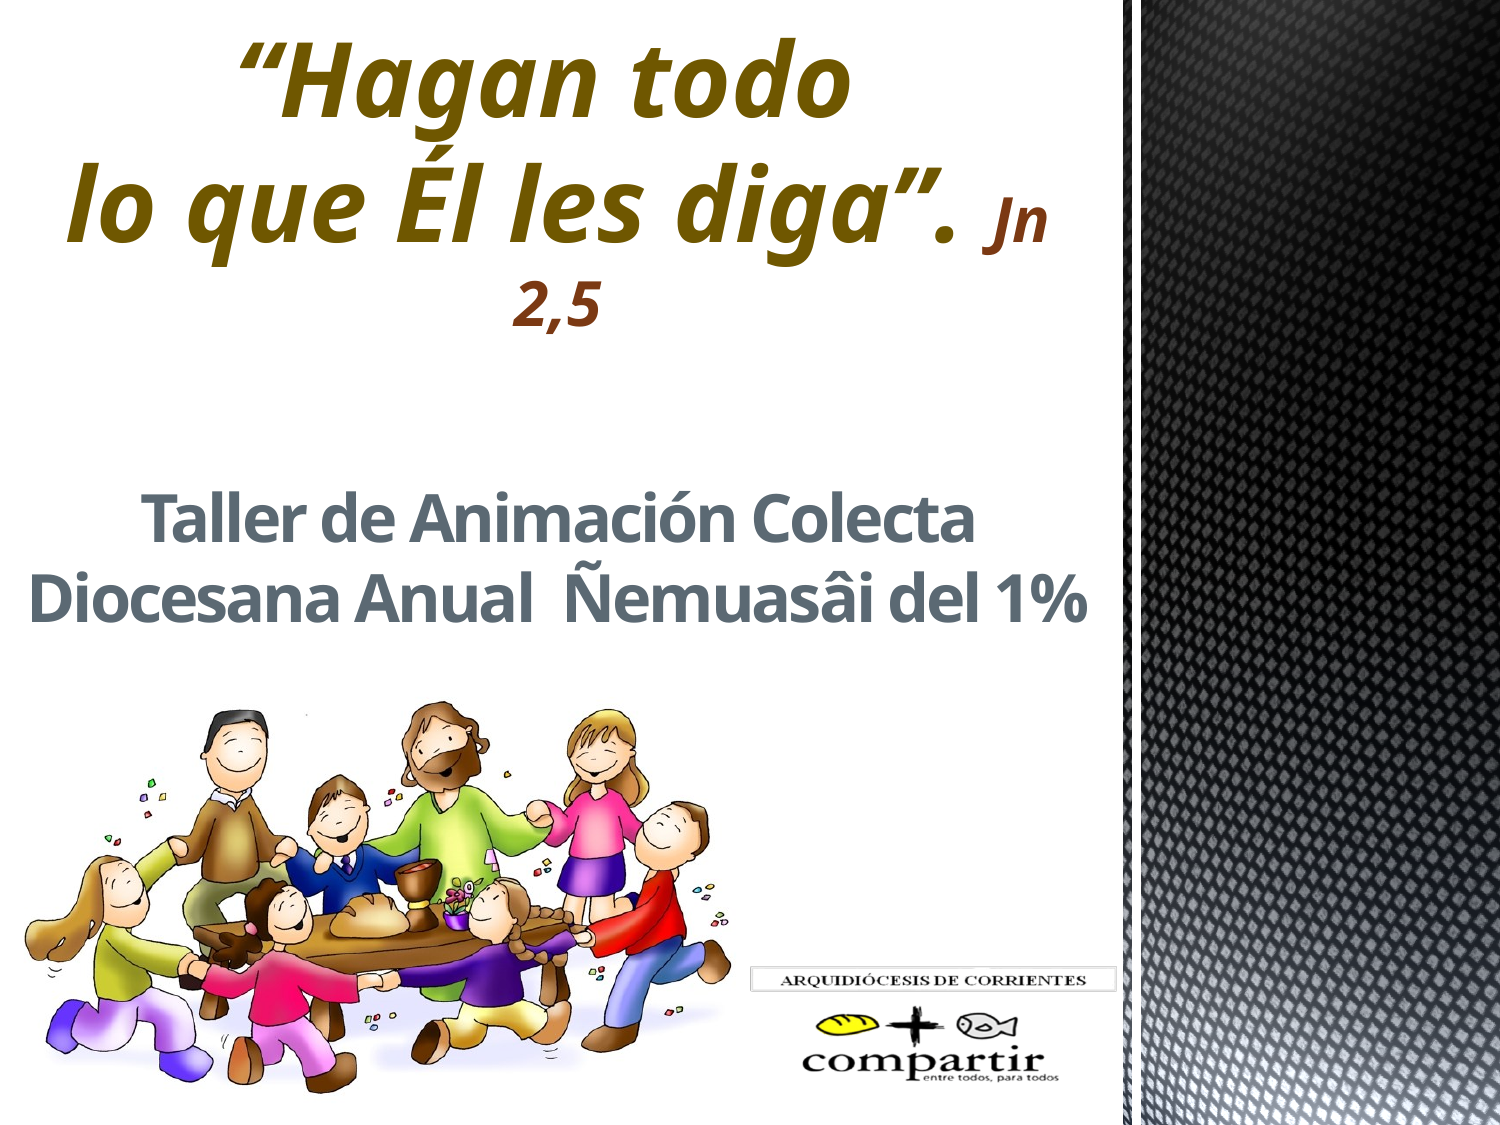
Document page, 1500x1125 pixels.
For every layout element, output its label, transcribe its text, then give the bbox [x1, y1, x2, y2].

title “Hagan todo lo que Él les diga”. Jn 2,5 [0, 78, 1117, 347]
picture [0, 683, 1117, 1107]
subtitle Taller de Animación Colecta Diocesana Anual Ñemuasâi del 1% [0, 468, 1117, 748]
picture [1123, 0, 1500, 1125]
